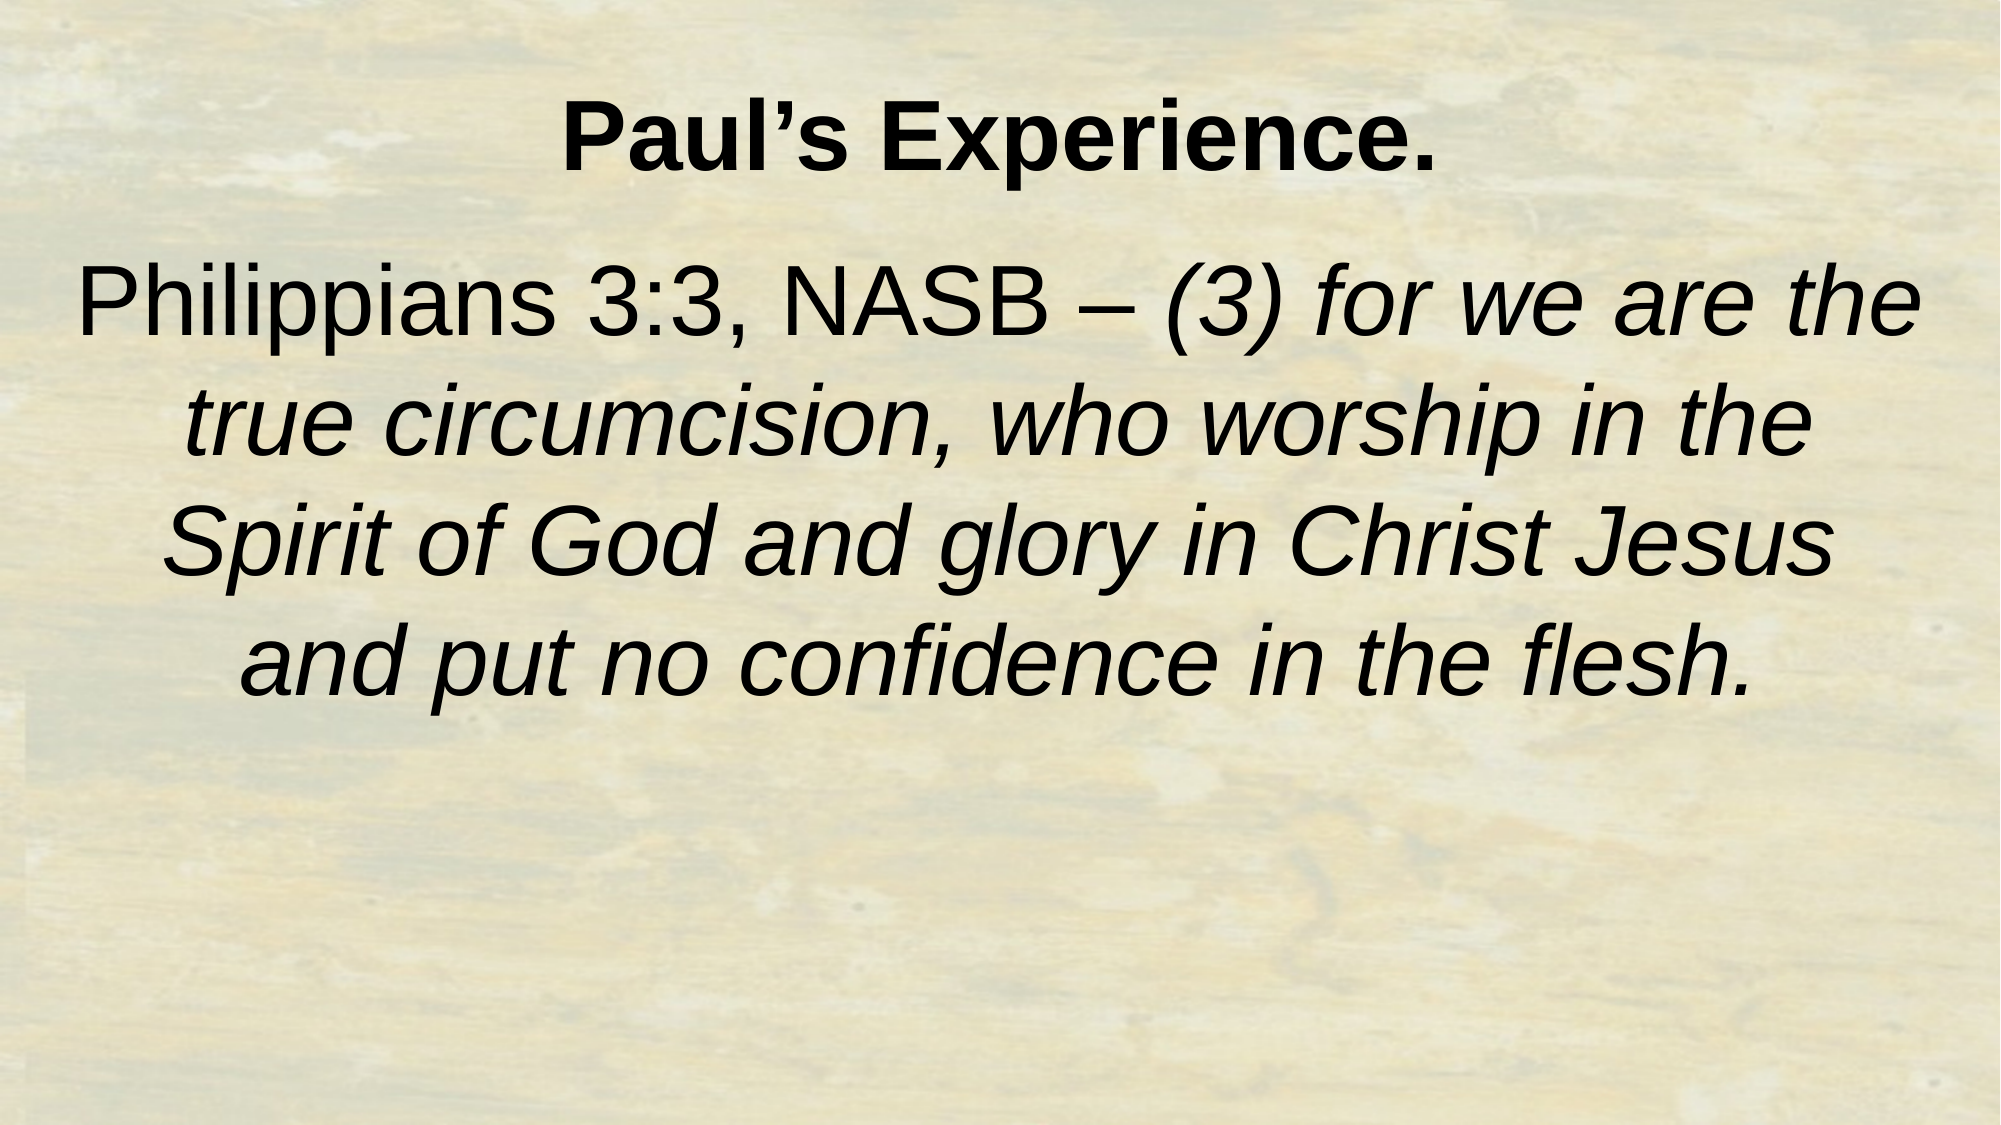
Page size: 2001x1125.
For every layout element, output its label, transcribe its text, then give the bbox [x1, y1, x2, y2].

text_box Paul’s Experience. Philippians 3:3, NASB – (3) for we are the true circumcision, who worship in the Spirit of God and glory in Christ Jesus and put no confidence in the flesh. [57, 63, 1943, 723]
picture [0, 0, 2001, 1125]
